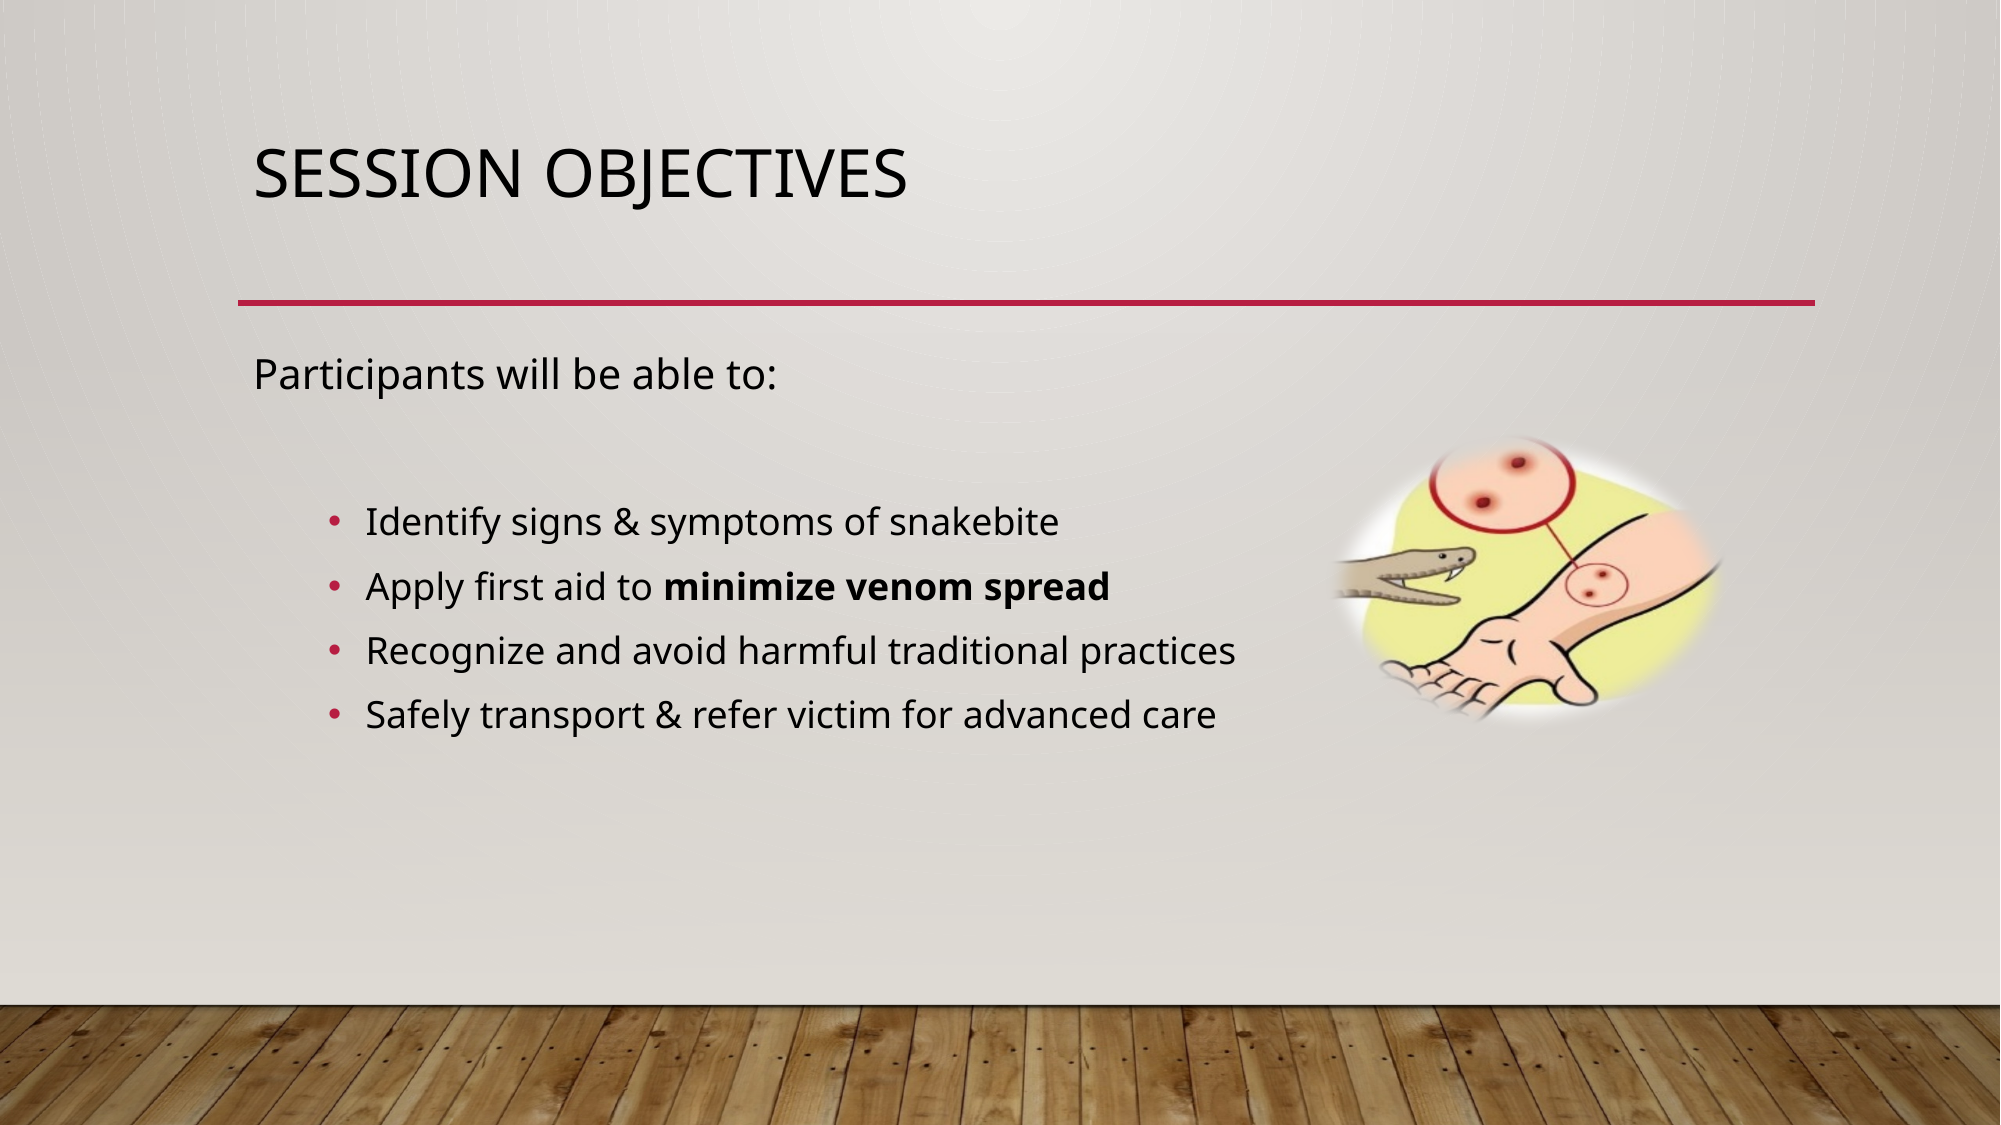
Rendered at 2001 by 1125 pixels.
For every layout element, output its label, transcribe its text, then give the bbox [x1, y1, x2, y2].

title Session Objectives [238, 131, 1814, 305]
picture [0, 1005, 2000, 1125]
list Participants will be able to: Identify signs & symptoms of snakebite Apply first aid to minimize venom spread Recognize and avoid harmful traditional practices Safely transport & refer victim for advanced care [238, 330, 1814, 897]
picture [1322, 430, 1734, 735]
